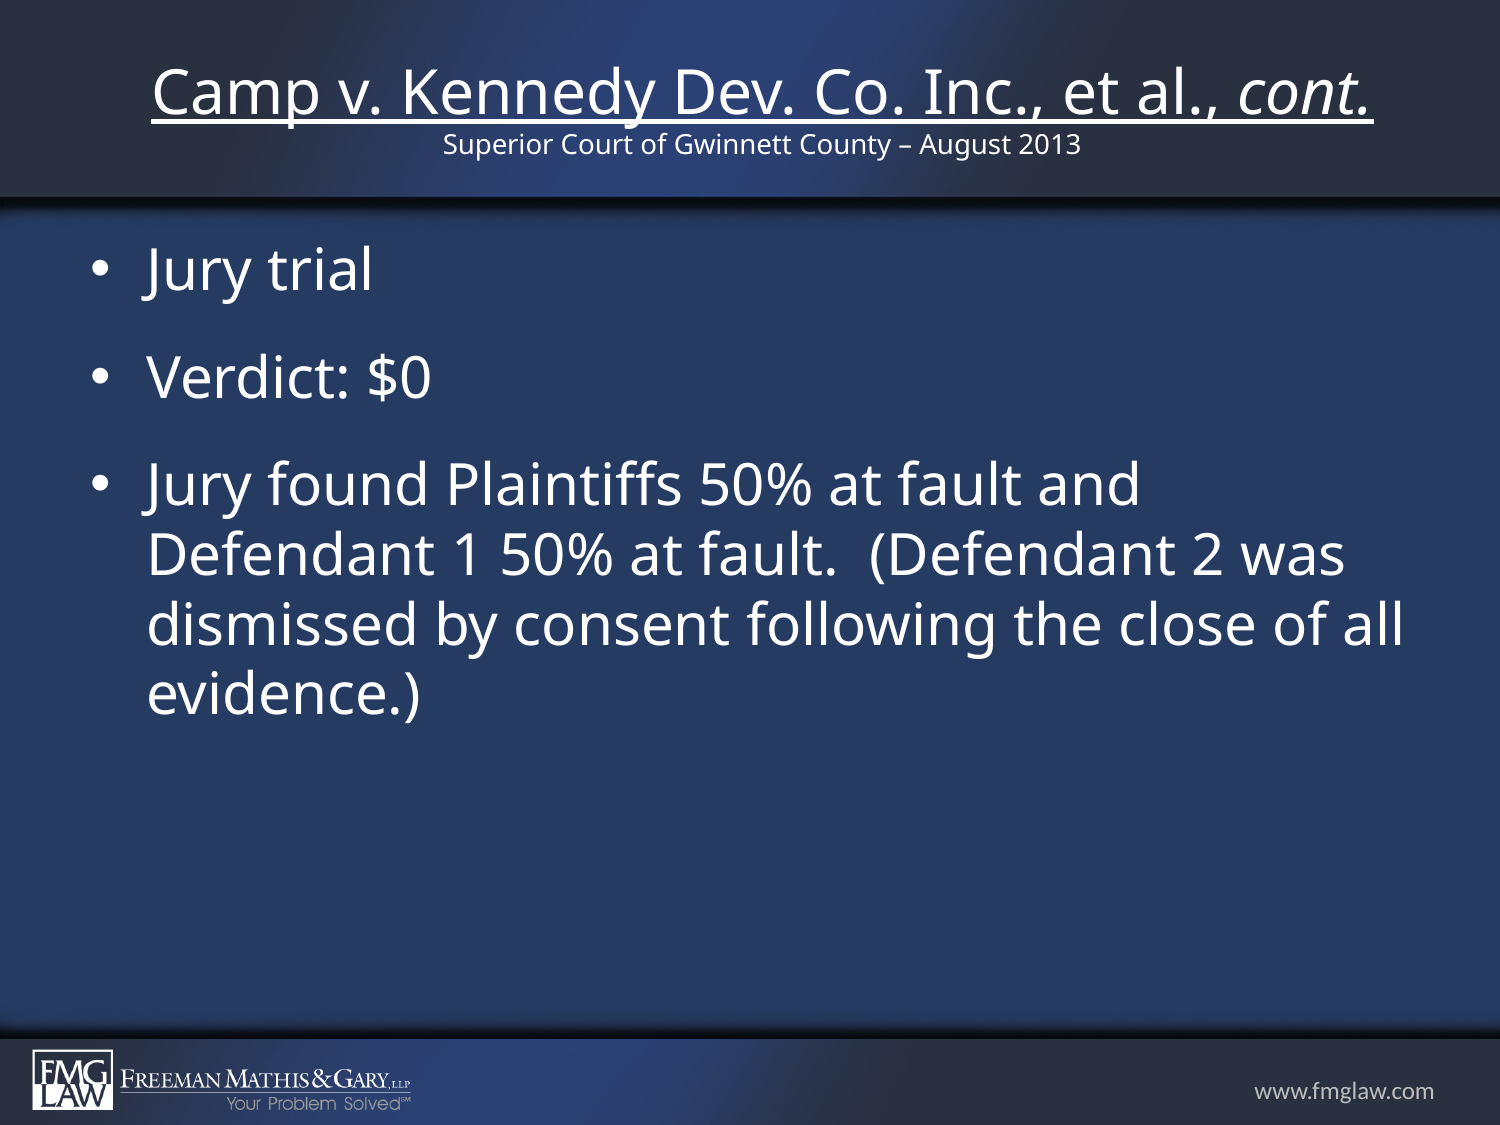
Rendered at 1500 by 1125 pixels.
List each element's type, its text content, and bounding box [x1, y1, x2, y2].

title Camp v. Kennedy Dev. Co. Inc., et al., cont. Superior Court of Gwinnett County – August 2013 [99, 12, 1425, 200]
picture [0, 0, 1500, 1125]
list Jury trial Verdict: $0 Jury found Plaintiffs 50% at fault and Defendant 1 50% at fault. (Defendant 2 was dismissed by consent following the close of all evidence.) [75, 224, 1425, 1005]
